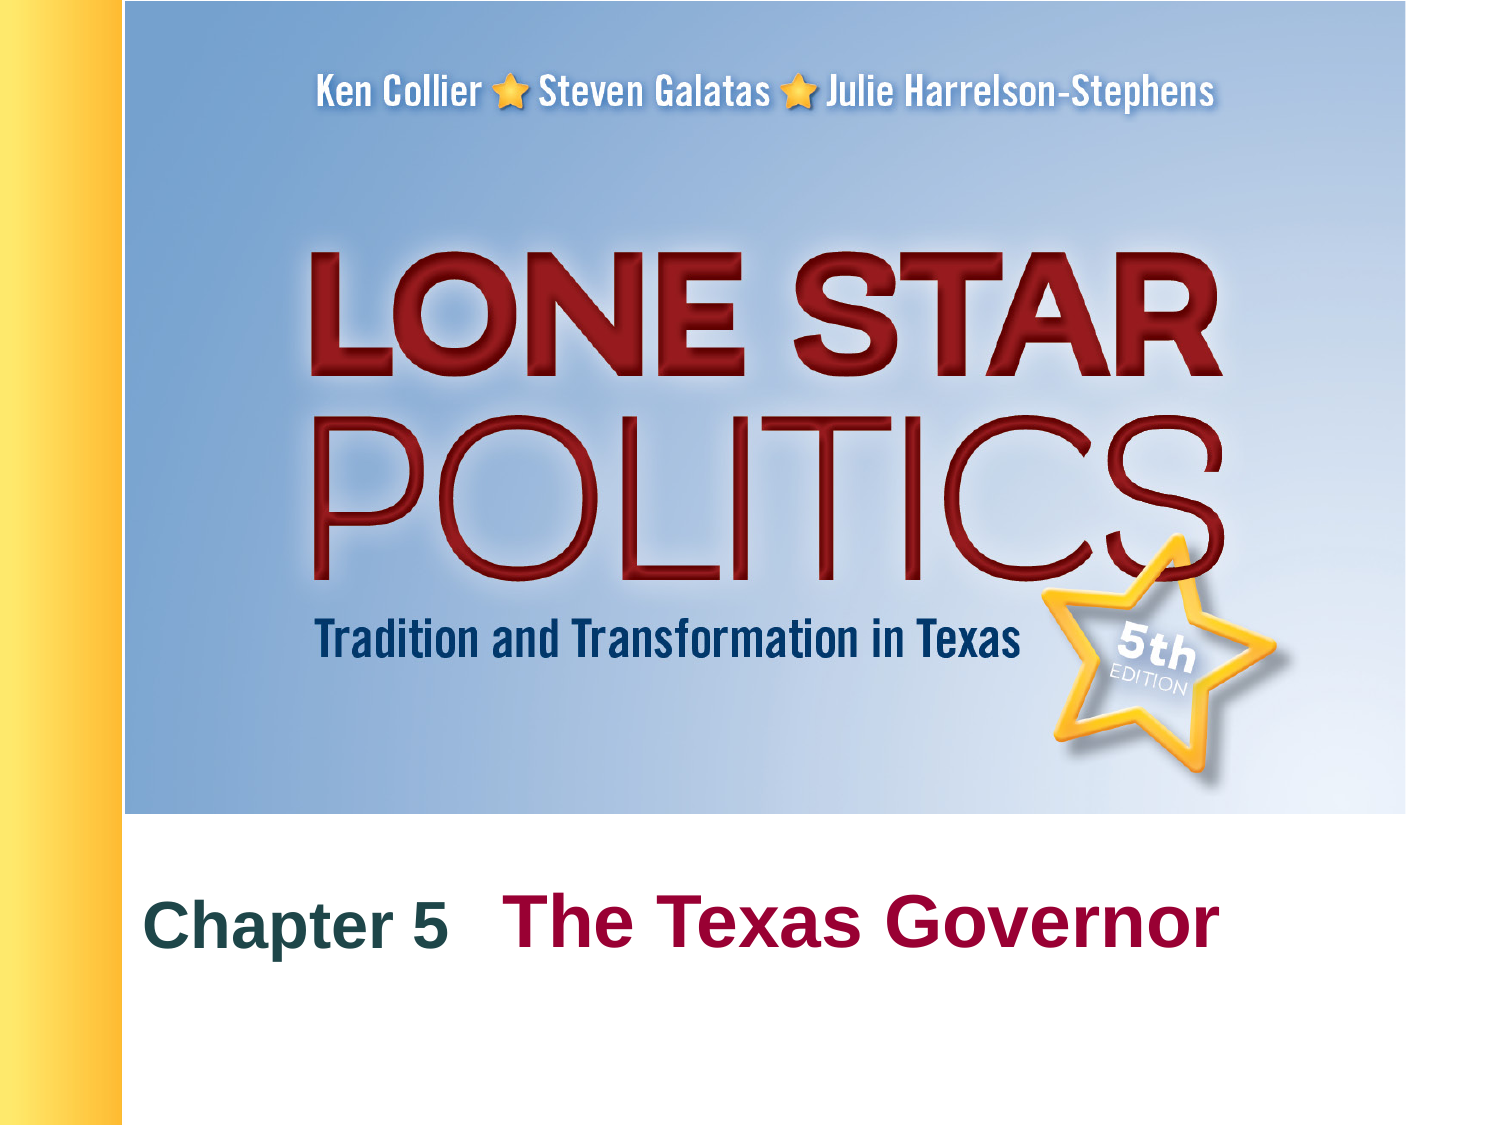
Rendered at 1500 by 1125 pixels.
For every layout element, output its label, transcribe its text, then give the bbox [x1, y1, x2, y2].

picture [0, 0, 1500, 1125]
text_box Chapter 5 [127, 874, 465, 969]
text_box The Texas Governor [487, 865, 1406, 971]
